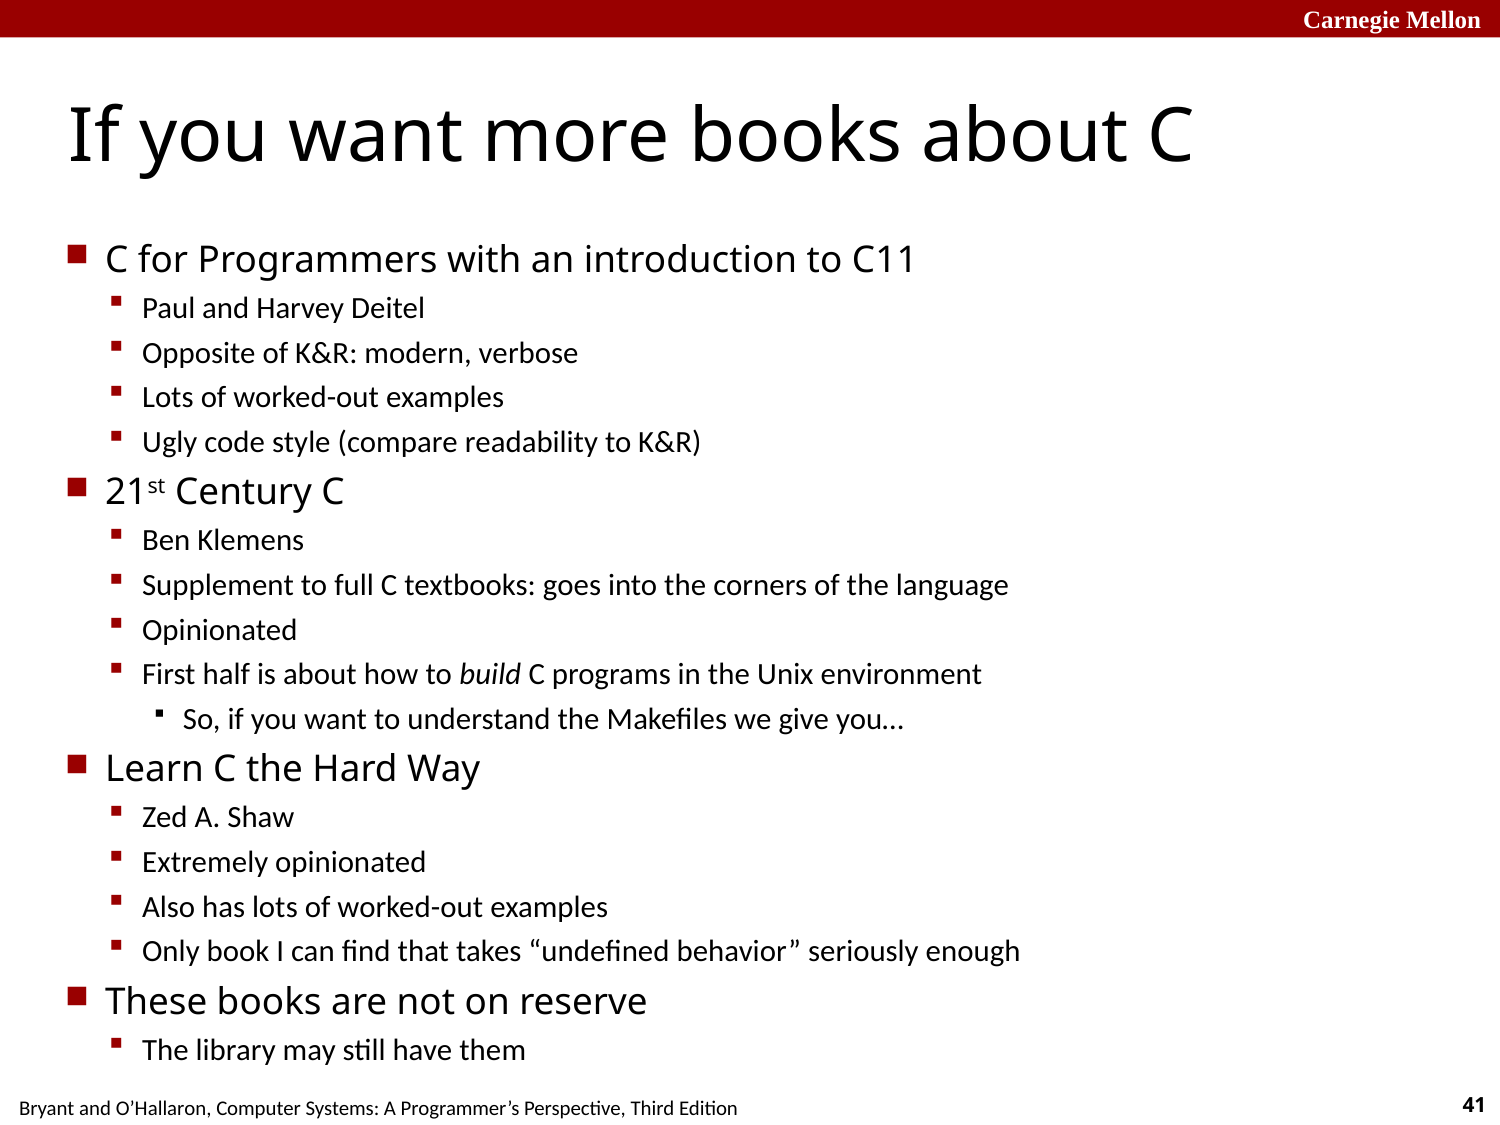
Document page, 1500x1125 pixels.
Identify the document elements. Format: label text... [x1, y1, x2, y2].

list C for Programmers with an introduction to C11 Paul and Harvey Deitel Opposite of K&R: modern, verbose Lots of worked-out examples Ugly code style (compare readability to K&R) 21st Century C Ben Klemens Supplement to full C textbooks: goes into the corners of the language Opinionated First half is about how to build C programs in the Unix environment So, if you want to understand the Makefiles we give you… Learn C the Hard Way Zed A. Shaw Extremely opinionated Also has lots of worked-out examples Only book I can find that takes “undefined behavior” seriously enough These books are not on reserve The library may still have them [62, 228, 1438, 1084]
title If you want more books about C [62, 41, 1438, 222]
